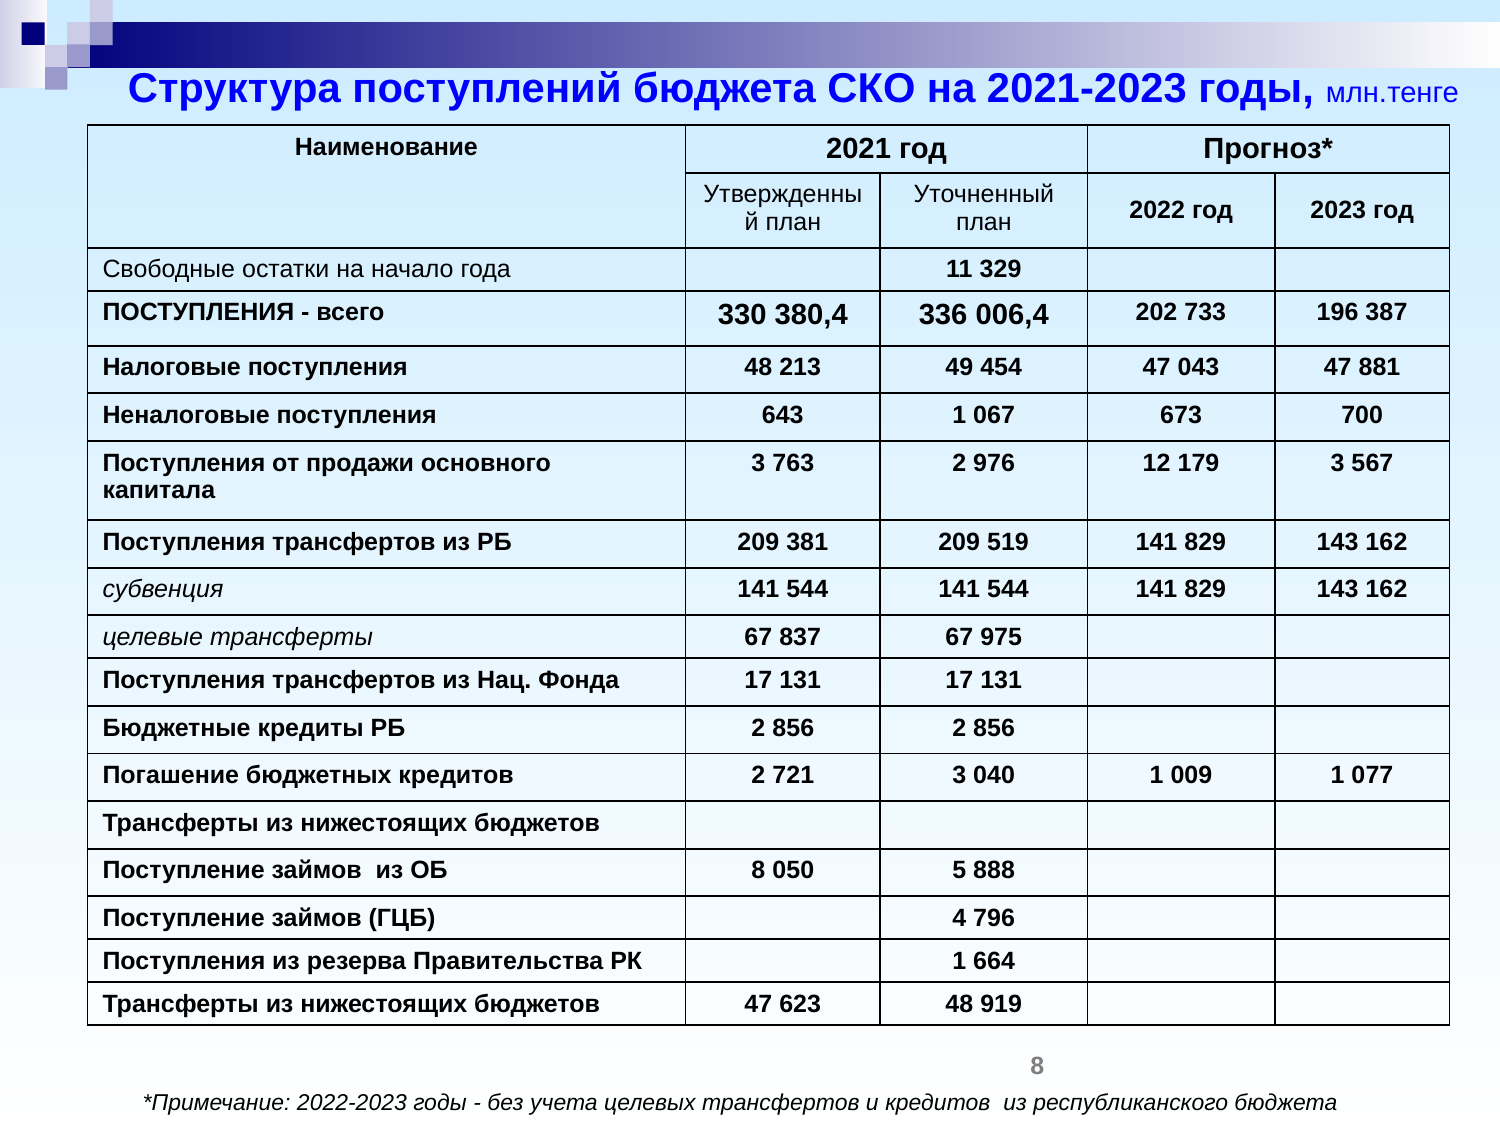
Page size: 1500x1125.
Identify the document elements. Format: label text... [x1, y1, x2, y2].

table_cell 49 454 [881, 347, 1087, 392]
table_cell 330 380,4 [686, 292, 879, 345]
table_cell 196 387 [1276, 292, 1449, 345]
table_cell [1276, 897, 1449, 938]
table_cell Погашение бюджетных кредитов [88, 754, 685, 800]
table_cell [1088, 707, 1274, 753]
table_cell [1276, 940, 1449, 981]
table_cell [1088, 897, 1274, 938]
table_cell 143 162 [1276, 521, 1449, 567]
table_cell Поступления от продажи основного капитала [88, 442, 685, 519]
table_cell 8 050 [686, 850, 879, 895]
table_cell Бюджетные кредиты РБ [88, 707, 685, 753]
table_cell 5 888 [881, 850, 1087, 895]
table_cell [1276, 249, 1449, 290]
table_header Прогноз* [1088, 126, 1449, 172]
table_cell [1088, 659, 1274, 705]
table_cell [1088, 249, 1274, 290]
table_cell [1276, 616, 1449, 657]
table_cell Поступления из резерва Правительства РК [88, 940, 685, 981]
table_cell 2022 год [1088, 174, 1274, 247]
table_cell Трансферты из нижестоящих бюджетов [88, 802, 685, 848]
table_cell 3 040 [881, 754, 1087, 800]
title Структура поступлений бюджета СКО на 2021-2023 годы, млн.тенге [112, 37, 1475, 125]
table_cell [1088, 802, 1274, 848]
table_cell 141 544 [686, 569, 879, 614]
table_cell 48 919 [881, 983, 1087, 1024]
table_cell 141 829 [1088, 521, 1274, 567]
table_cell [1276, 802, 1449, 848]
table_cell 47 043 [1088, 347, 1274, 392]
table_cell 67 975 [881, 616, 1087, 657]
table_cell Свободные остатки на начало года [88, 249, 685, 290]
table_cell 2023 год [1276, 174, 1449, 247]
table_cell 673 [1088, 394, 1274, 440]
table_cell [1088, 850, 1274, 895]
table_cell 4 796 [881, 897, 1087, 938]
table_cell Неналоговые поступления [88, 394, 685, 440]
table_cell 3 763 [686, 442, 879, 519]
table_cell Уточненный план [881, 174, 1087, 247]
table_cell 12 179 [1088, 442, 1274, 519]
table_cell Поступления трансфертов из Нац. Фонда [88, 659, 685, 705]
table_cell Поступления трансфертов из РБ [88, 521, 685, 567]
table_cell 2 856 [686, 707, 879, 753]
table_cell [1088, 616, 1274, 657]
table_cell 209 381 [686, 521, 879, 567]
table_cell [686, 897, 879, 938]
table_cell 141 544 [881, 569, 1087, 614]
table_cell 1 009 [1088, 754, 1274, 800]
table_cell 17 131 [686, 659, 879, 705]
table_cell 141 829 [1088, 569, 1274, 614]
table_cell 643 [686, 394, 879, 440]
table_cell Трансферты из нижестоящих бюджетов [88, 983, 685, 1024]
text_box *Примечание: 2022-2023 годы - без учета целевых трансфертов и кредитов из республиканского бюджета [142, 1087, 1395, 1116]
table_cell 209 519 [881, 521, 1087, 567]
table_cell Поступление займов из ОБ [88, 850, 685, 895]
table_cell субвенция [88, 569, 685, 614]
table_cell [1088, 983, 1274, 1024]
table_cell 47 881 [1276, 347, 1449, 392]
table_cell 47 623 [686, 983, 879, 1024]
table_cell 2 721 [686, 754, 879, 800]
table_cell 3 567 [1276, 442, 1449, 519]
table_cell целевые трансферты [88, 616, 685, 657]
table_cell 48 213 [686, 347, 879, 392]
table_cell Утвержденный план [686, 174, 879, 247]
table_cell 2 976 [881, 442, 1087, 519]
table_cell 1 067 [881, 394, 1087, 440]
table_cell [1276, 850, 1449, 895]
table_cell Налоговые поступления [88, 347, 685, 392]
table_cell [1276, 659, 1449, 705]
table_cell 336 006,4 [881, 292, 1087, 345]
table_cell 11 329 [881, 249, 1087, 290]
table_cell 17 131 [881, 659, 1087, 705]
table_cell 67 837 [686, 616, 879, 657]
table_cell [1276, 983, 1449, 1024]
table_cell [686, 802, 879, 848]
table_cell [686, 940, 879, 981]
table_cell ПОСТУПЛЕНИЯ - всего [88, 292, 685, 345]
table_cell [1276, 707, 1449, 753]
table_cell 1 664 [881, 940, 1087, 981]
text_box 8 [887, 1046, 1188, 1083]
table_cell 1 077 [1276, 754, 1449, 800]
table_header Наименование [88, 126, 685, 247]
table_cell 143 162 [1276, 569, 1449, 614]
table_header 2021 год [686, 126, 1087, 172]
table_cell [1088, 940, 1274, 981]
table_cell Поступление займов (ГЦБ) [88, 897, 685, 938]
table_cell [686, 249, 879, 290]
table_cell 202 733 [1088, 292, 1274, 345]
table_cell [881, 802, 1087, 848]
table_cell 700 [1276, 394, 1449, 440]
table_cell 2 856 [881, 707, 1087, 753]
